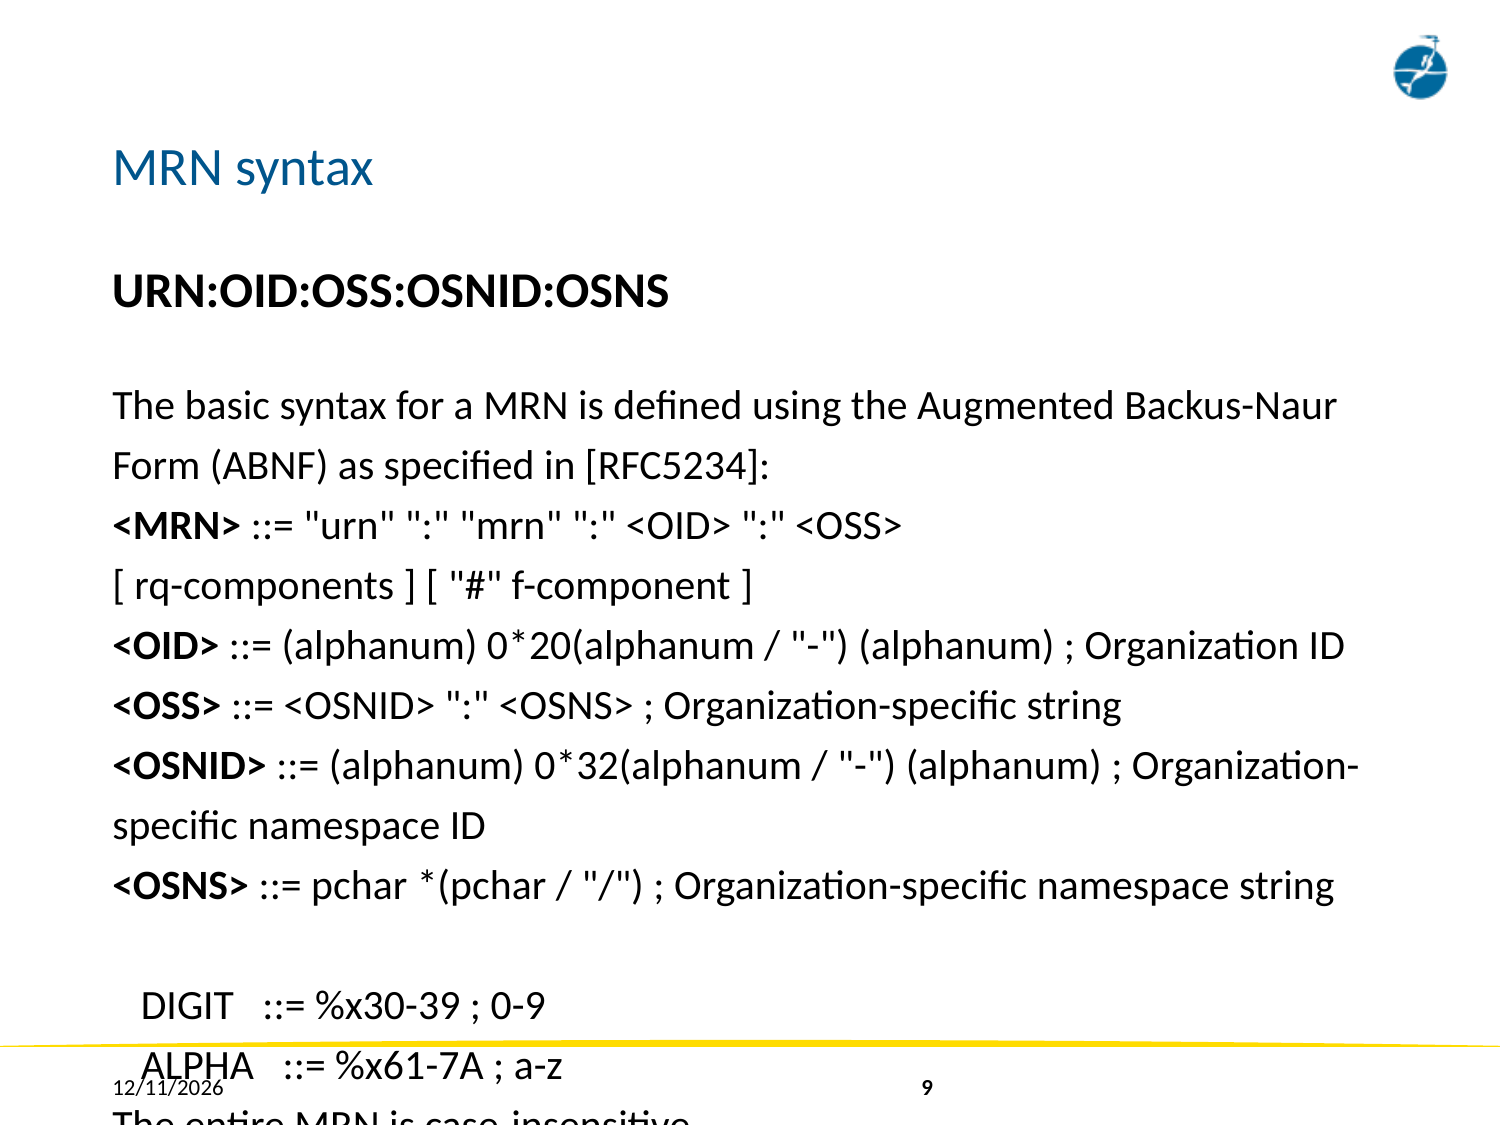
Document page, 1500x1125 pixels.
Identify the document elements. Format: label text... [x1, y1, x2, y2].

title MRN syntax [112, 42, 1388, 197]
text_box URN:OID:OSS:OSNID:OSNS [97, 250, 686, 325]
list The basic syntax for a MRN is defined using the Augmented Backus-Naur Form (ABNF) as specified in [RFC5234]: <MRN> ::= "urn" ":" "mrn" ":" <OID> ":" <OSS> [ rq-components ] [ "#" f-component ] <OID> ::= (alphanum) 0*20(alphanum / "-") (alphanum) ; Organization ID <OSS> ::= <OSNID> ":" <OSNS> ; Organization-specific string <OSNID> ::= (alphanum) 0*32(alphanum / "-") (alphanum) ; Organization-specific namespace ID <OSNS> ::= pchar *(pchar / "/") ; Organization-specific namespace string DIGIT ::= %x30-39 ; 0-9 ALPHA ::= %x61-7A ; a-z The entire MRN is case-insensitive. [112, 367, 1430, 1125]
